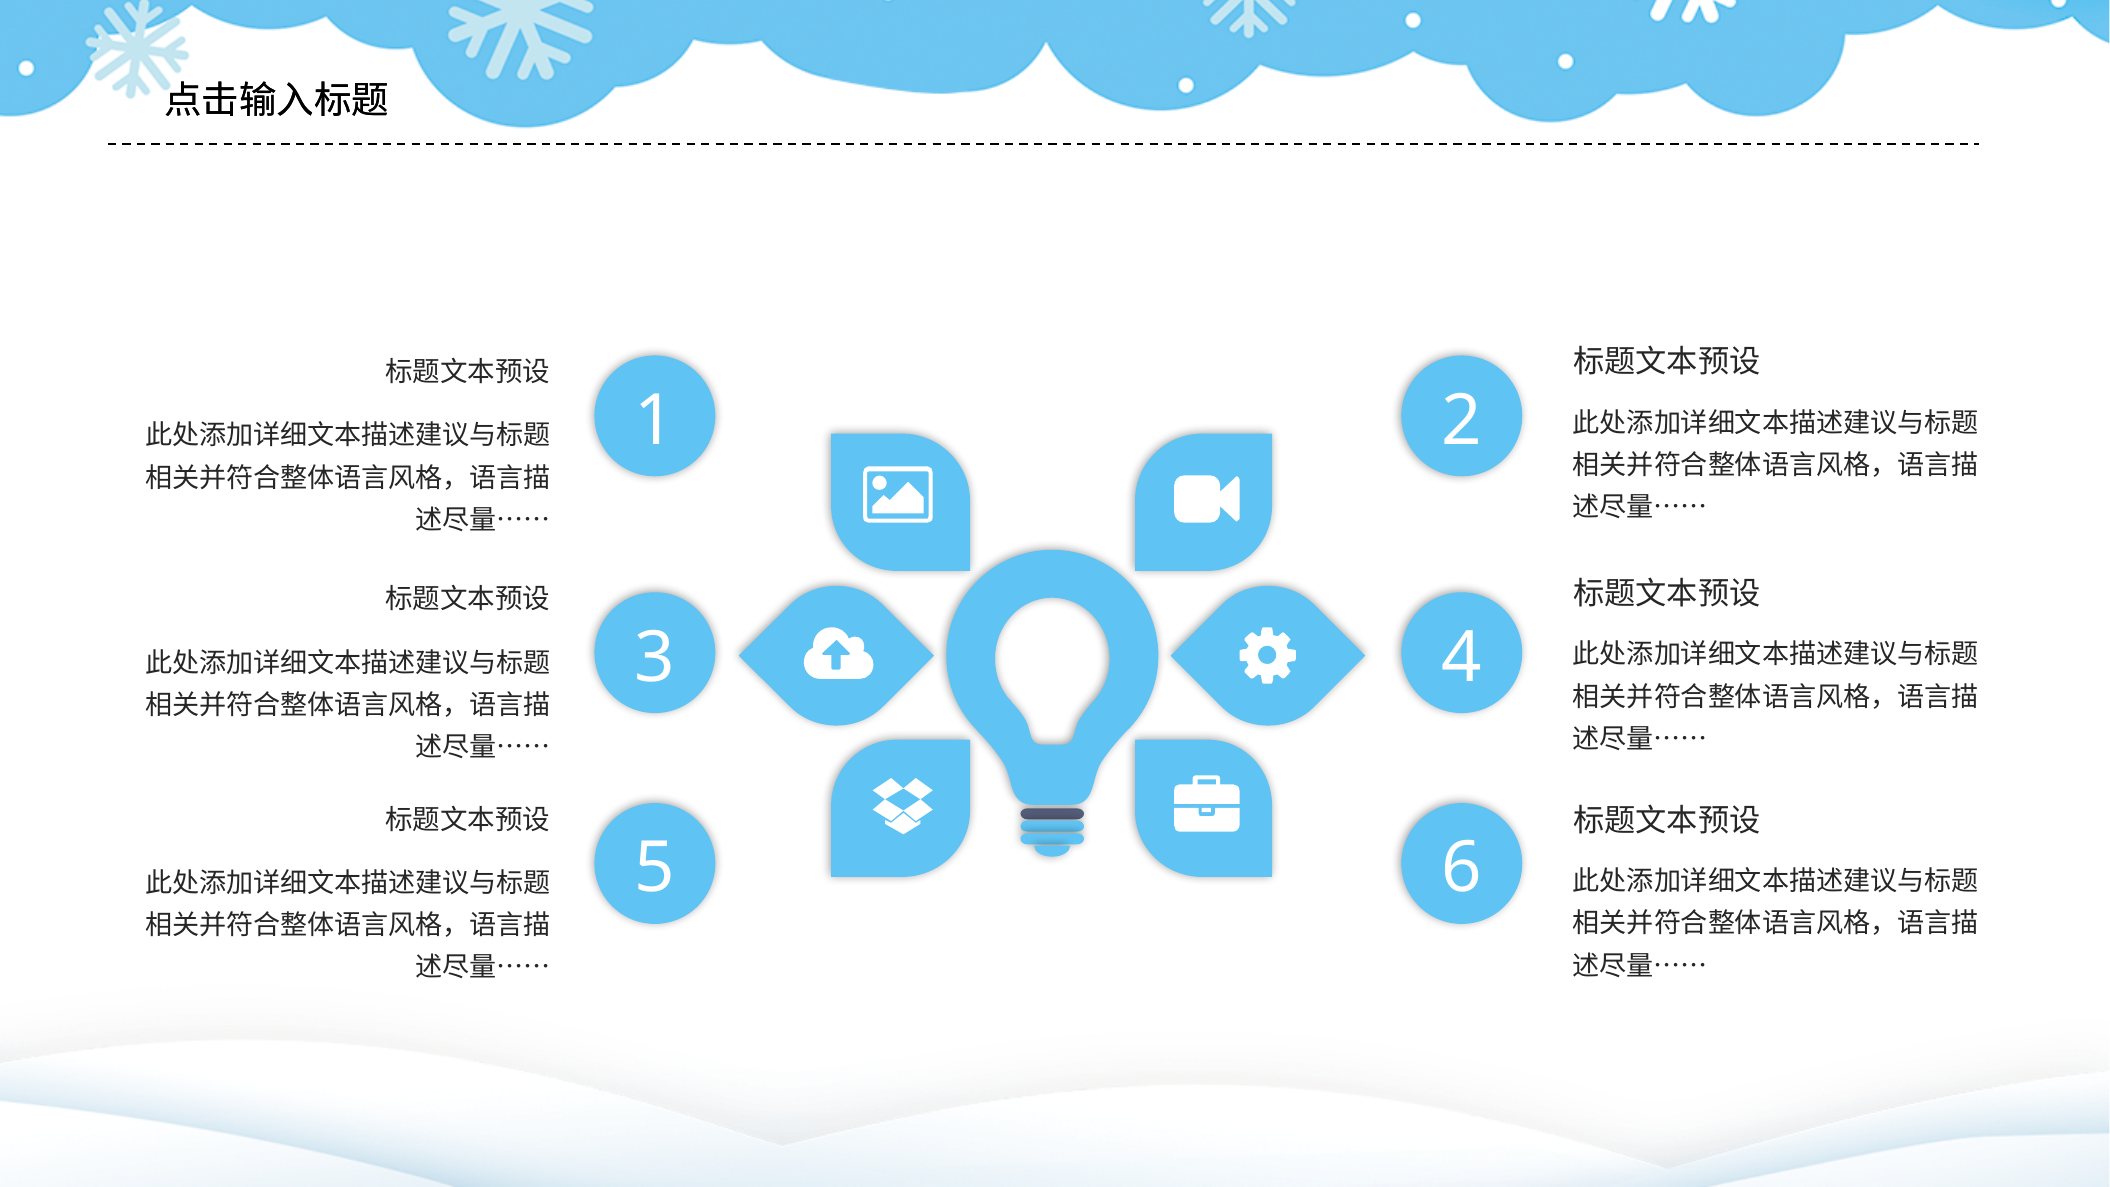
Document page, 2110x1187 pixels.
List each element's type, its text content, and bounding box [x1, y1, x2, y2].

text_box 点击输入标题 [148, 68, 406, 130]
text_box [120, 331, 2017, 942]
picture [0, 0, 2110, 1187]
